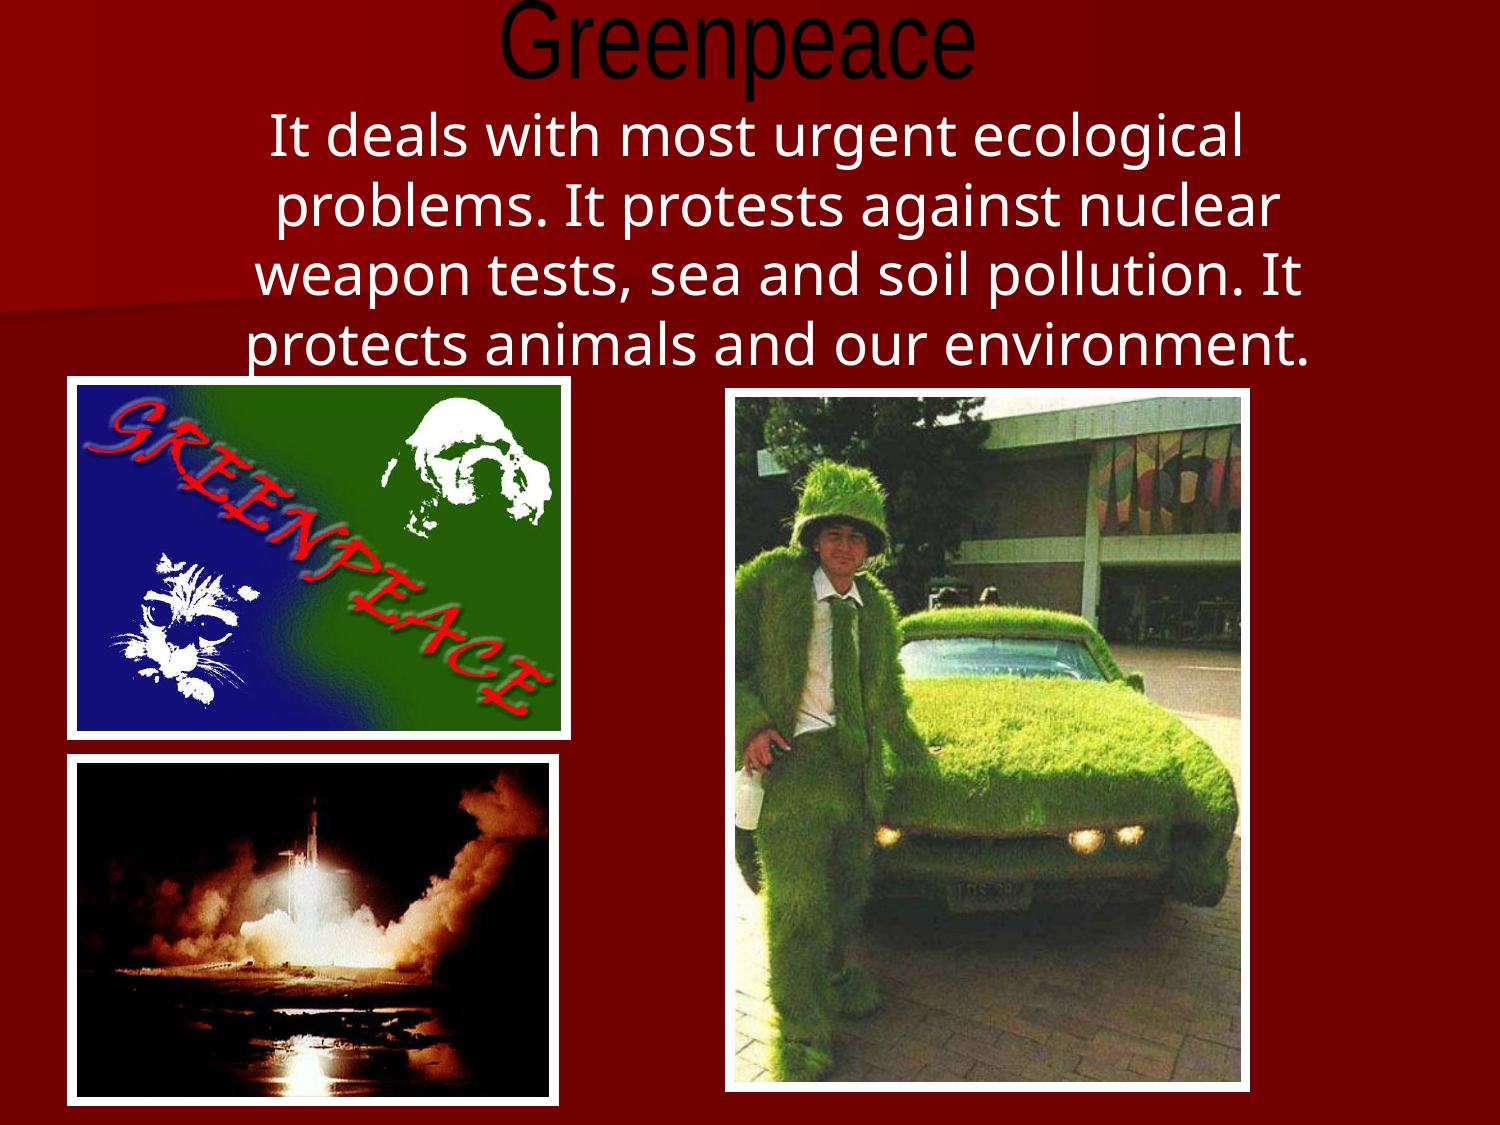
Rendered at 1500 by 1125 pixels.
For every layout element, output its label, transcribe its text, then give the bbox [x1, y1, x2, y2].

picture [76, 385, 562, 731]
picture [734, 396, 1242, 1083]
picture [76, 762, 550, 1097]
list It deals with most urgent ecological problems. It protests against nuclear weapon tests, sea and soil pollution. It protects animals and our environment. [100, 89, 1400, 386]
